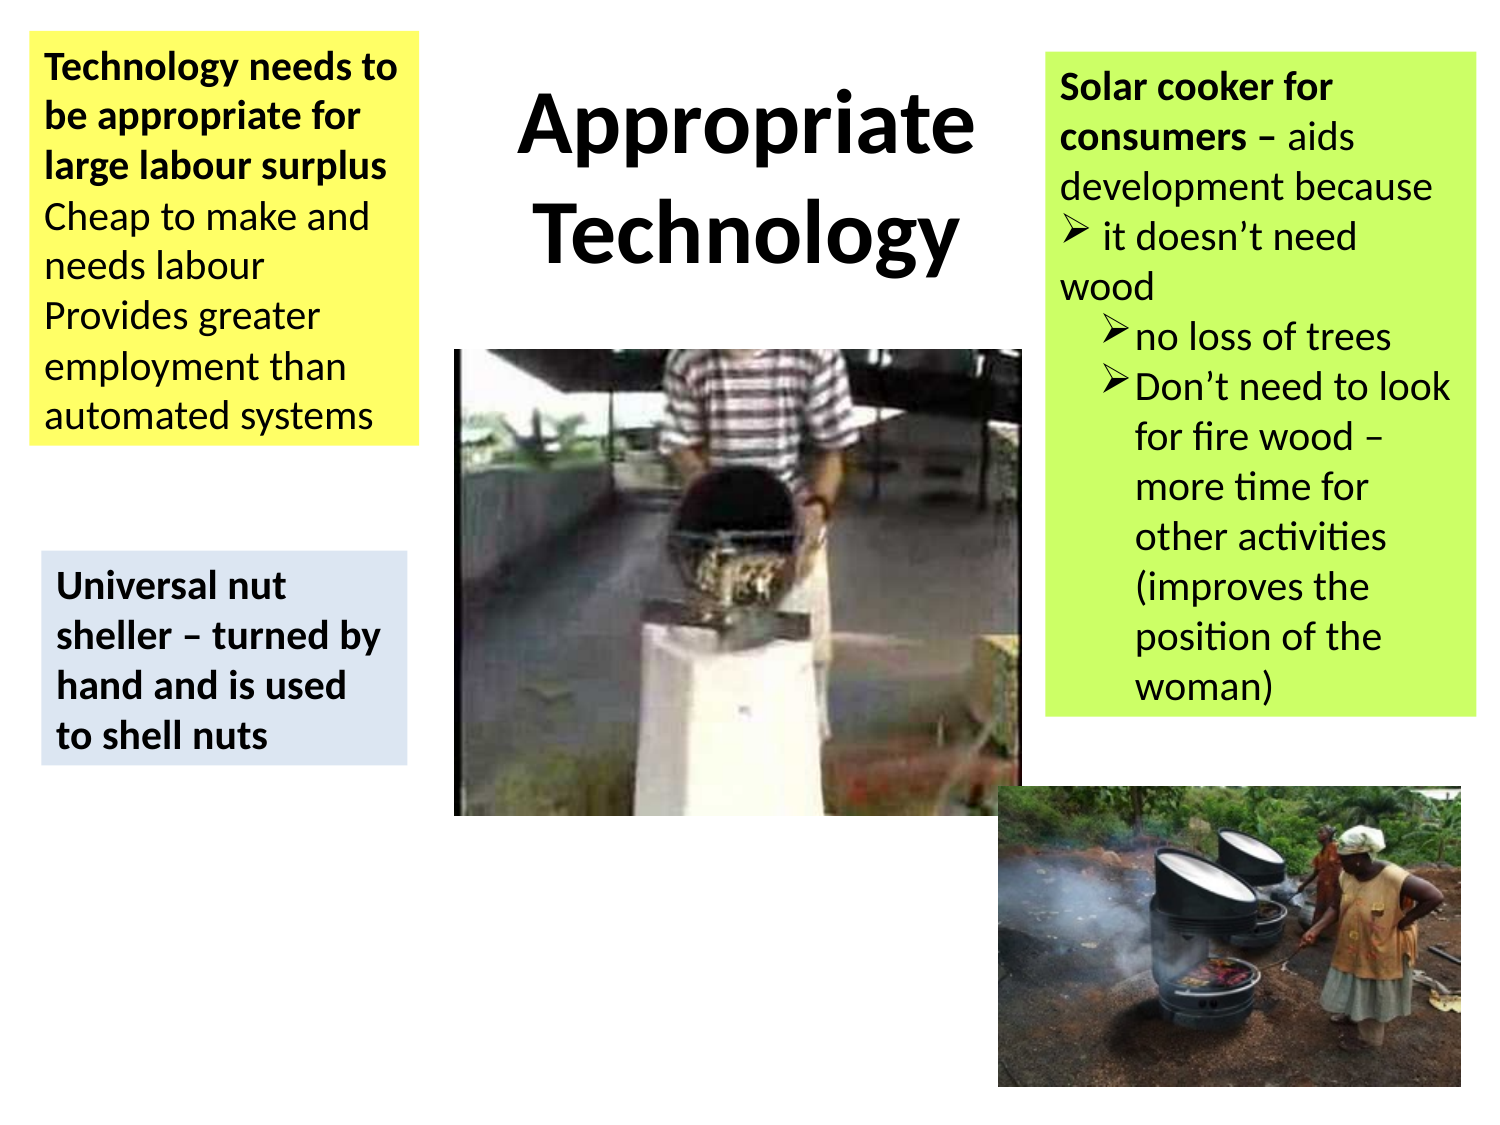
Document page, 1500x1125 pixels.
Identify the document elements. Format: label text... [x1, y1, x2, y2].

text_box Appropriate Technology [451, 54, 1043, 290]
text_box Universal nut sheller – turned by hand and is used to shell nuts [41, 550, 408, 766]
text_box Technology needs to be appropriate for large labour surplus Cheap to make and needs labour Provides greater employment than automated systems [29, 30, 420, 446]
picture [454, 349, 1461, 1088]
text_box Solar cooker for consumers – aids development because it doesn’t need wood no loss of trees Don’t need to look for fire wood – more time for other activities (improves the position of the woman) [1045, 51, 1477, 717]
